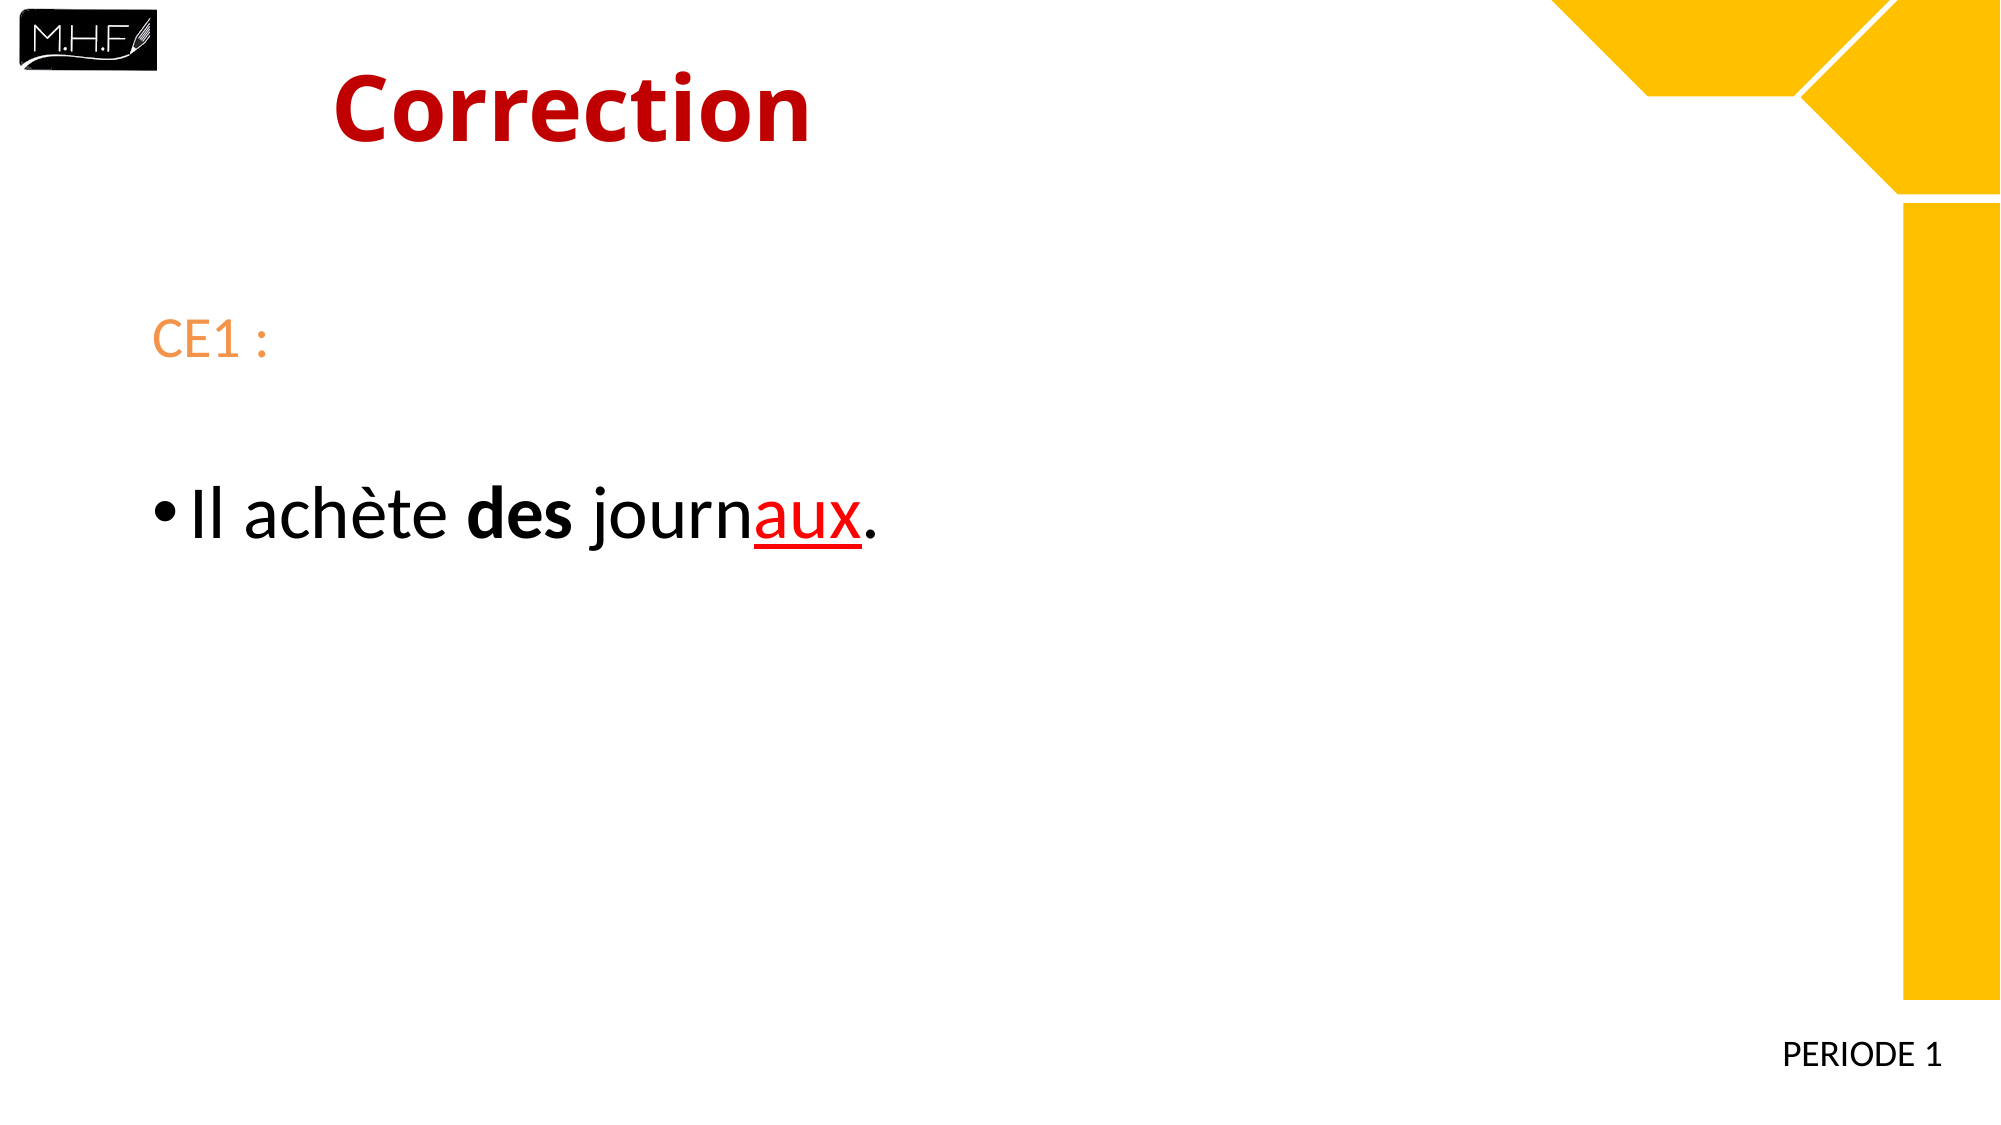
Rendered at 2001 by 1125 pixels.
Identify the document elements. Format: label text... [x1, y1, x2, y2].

list CE1 : Il achète des journaux. [137, 299, 1863, 1014]
text_box PERIODE 1 [1362, 1021, 1967, 1125]
picture [16, 7, 157, 74]
text_box [1799, 0, 2000, 196]
text_box [1902, 202, 2000, 1001]
title Correction [316, 3, 1863, 221]
text_box [1549, 0, 1892, 98]
